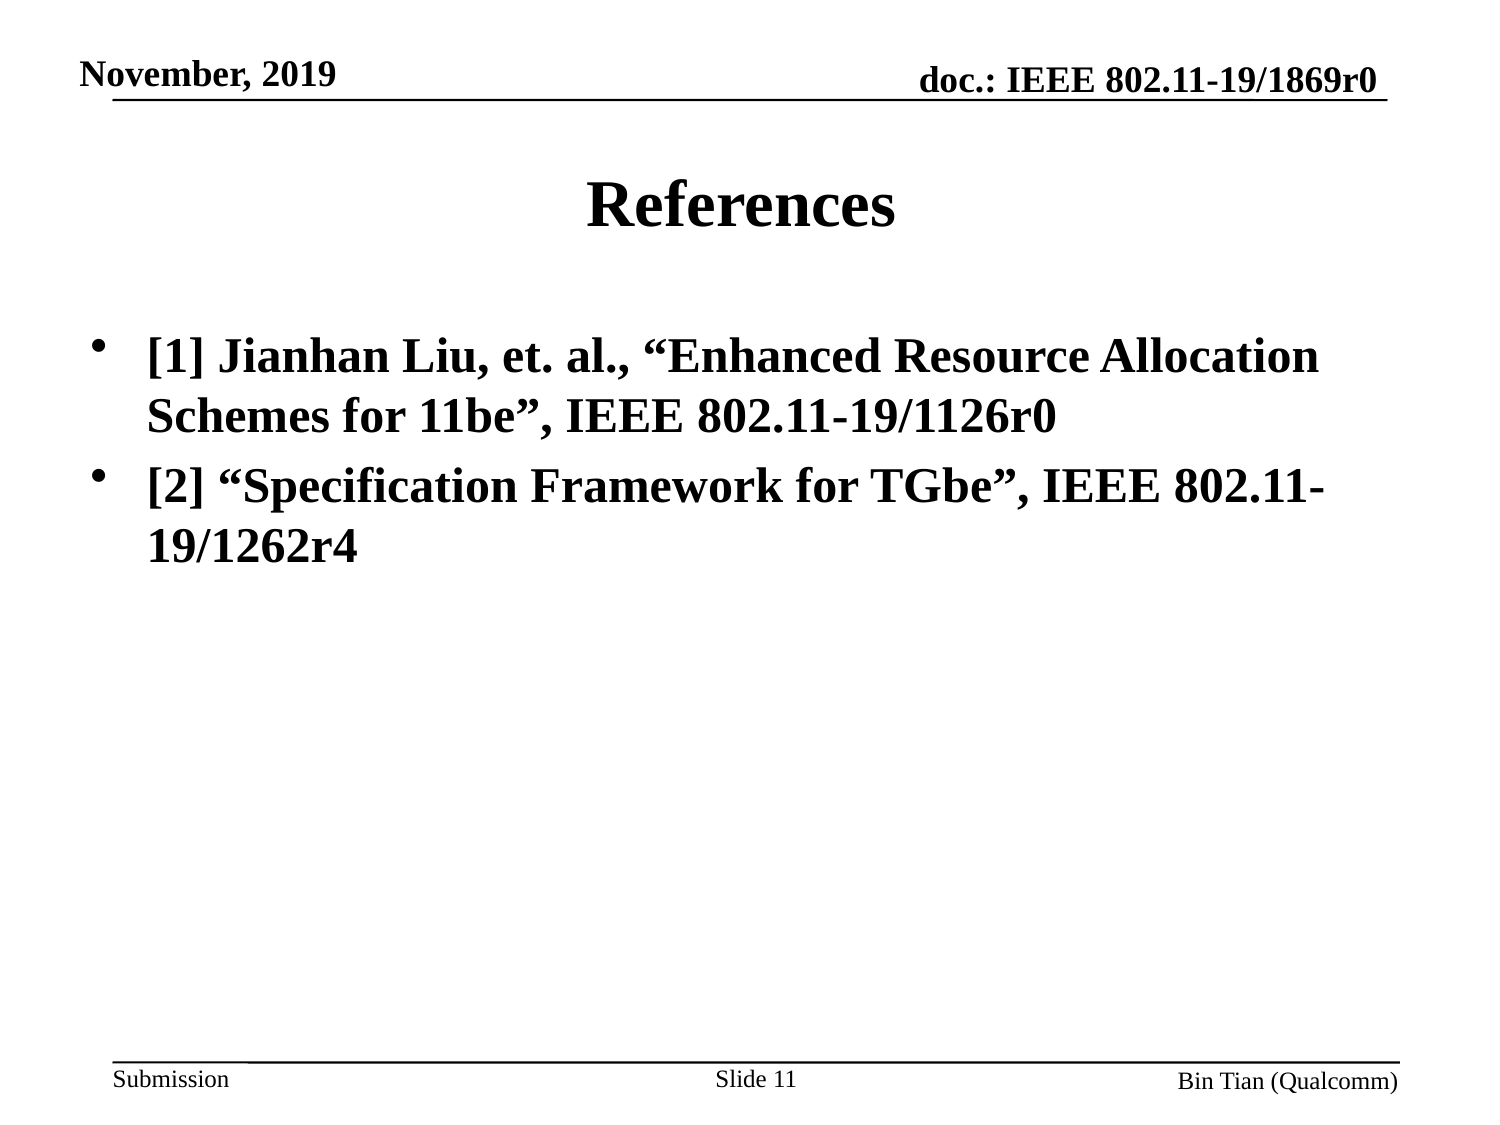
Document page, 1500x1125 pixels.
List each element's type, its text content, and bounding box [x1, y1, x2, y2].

list [1] Jianhan Liu, et. al., “Enhanced Resource Allocation Schemes for 11be”, IEEE 802.11-19/1126r0 [2] “Specification Framework for TGbe”, IEEE 802.11-19/1262r4 [75, 314, 1351, 990]
slide_number Slide 11 [712, 1061, 800, 1093]
title References [112, 112, 1388, 288]
